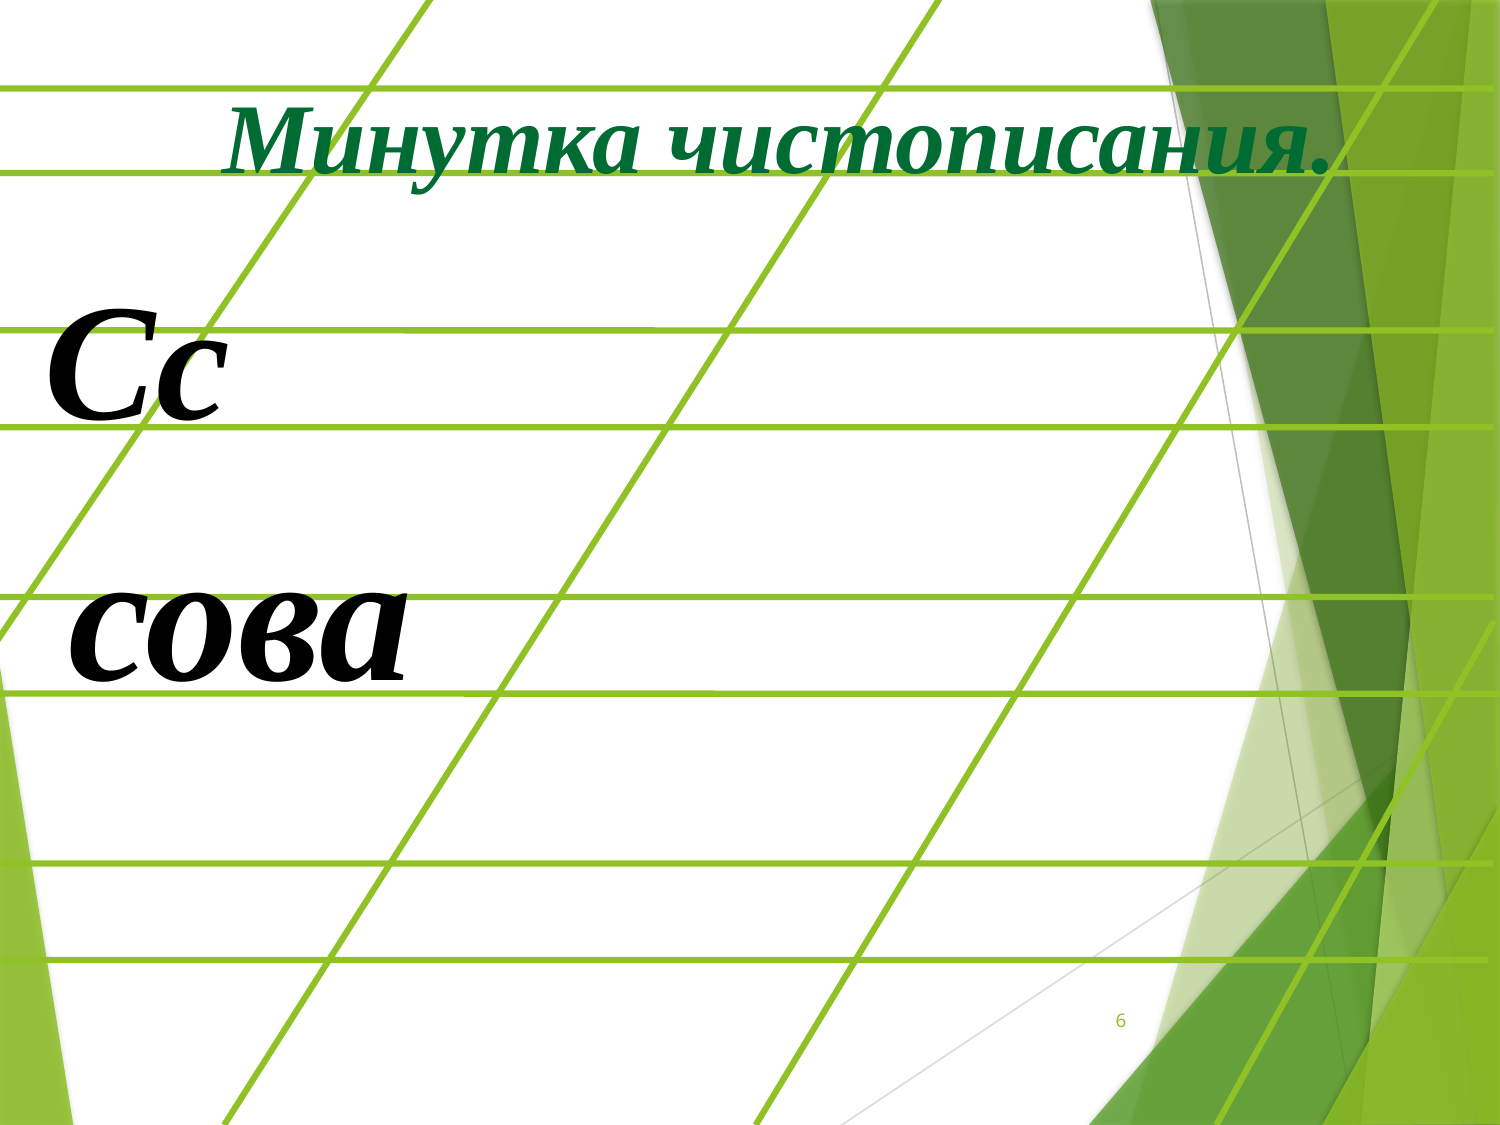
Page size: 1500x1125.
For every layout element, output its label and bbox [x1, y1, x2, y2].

text_box [0, 0, 1500, 1125]
